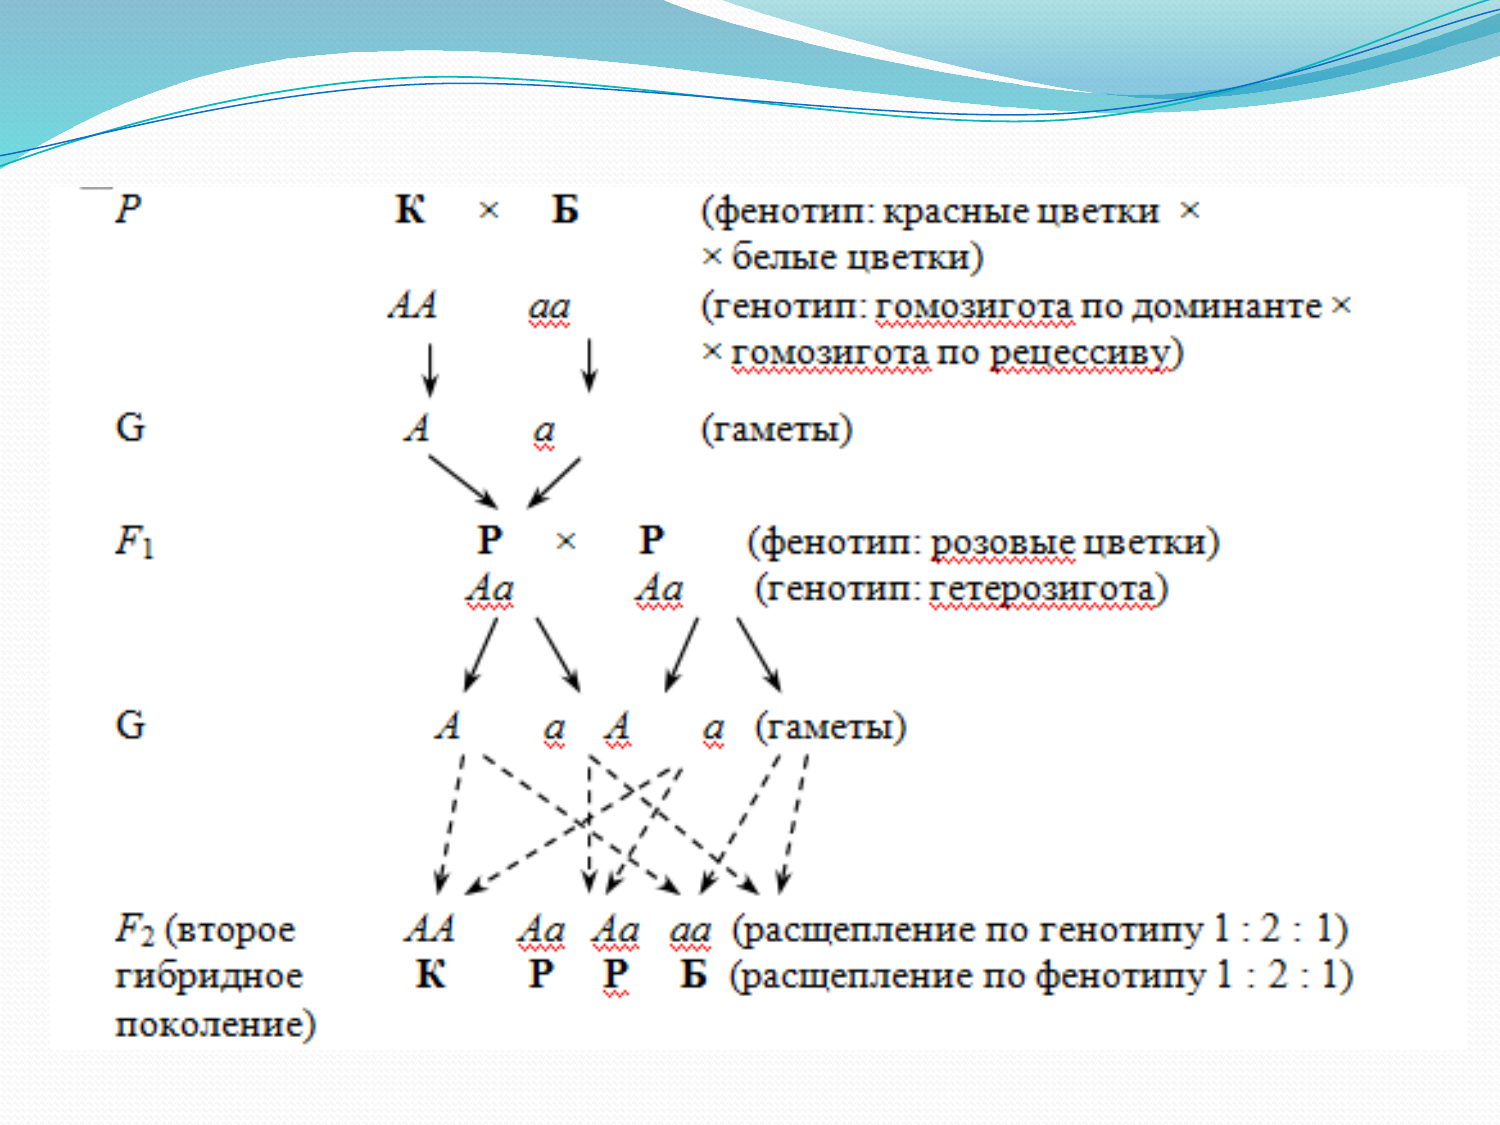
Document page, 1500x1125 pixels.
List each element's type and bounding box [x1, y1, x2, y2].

picture [49, 187, 1468, 1051]
